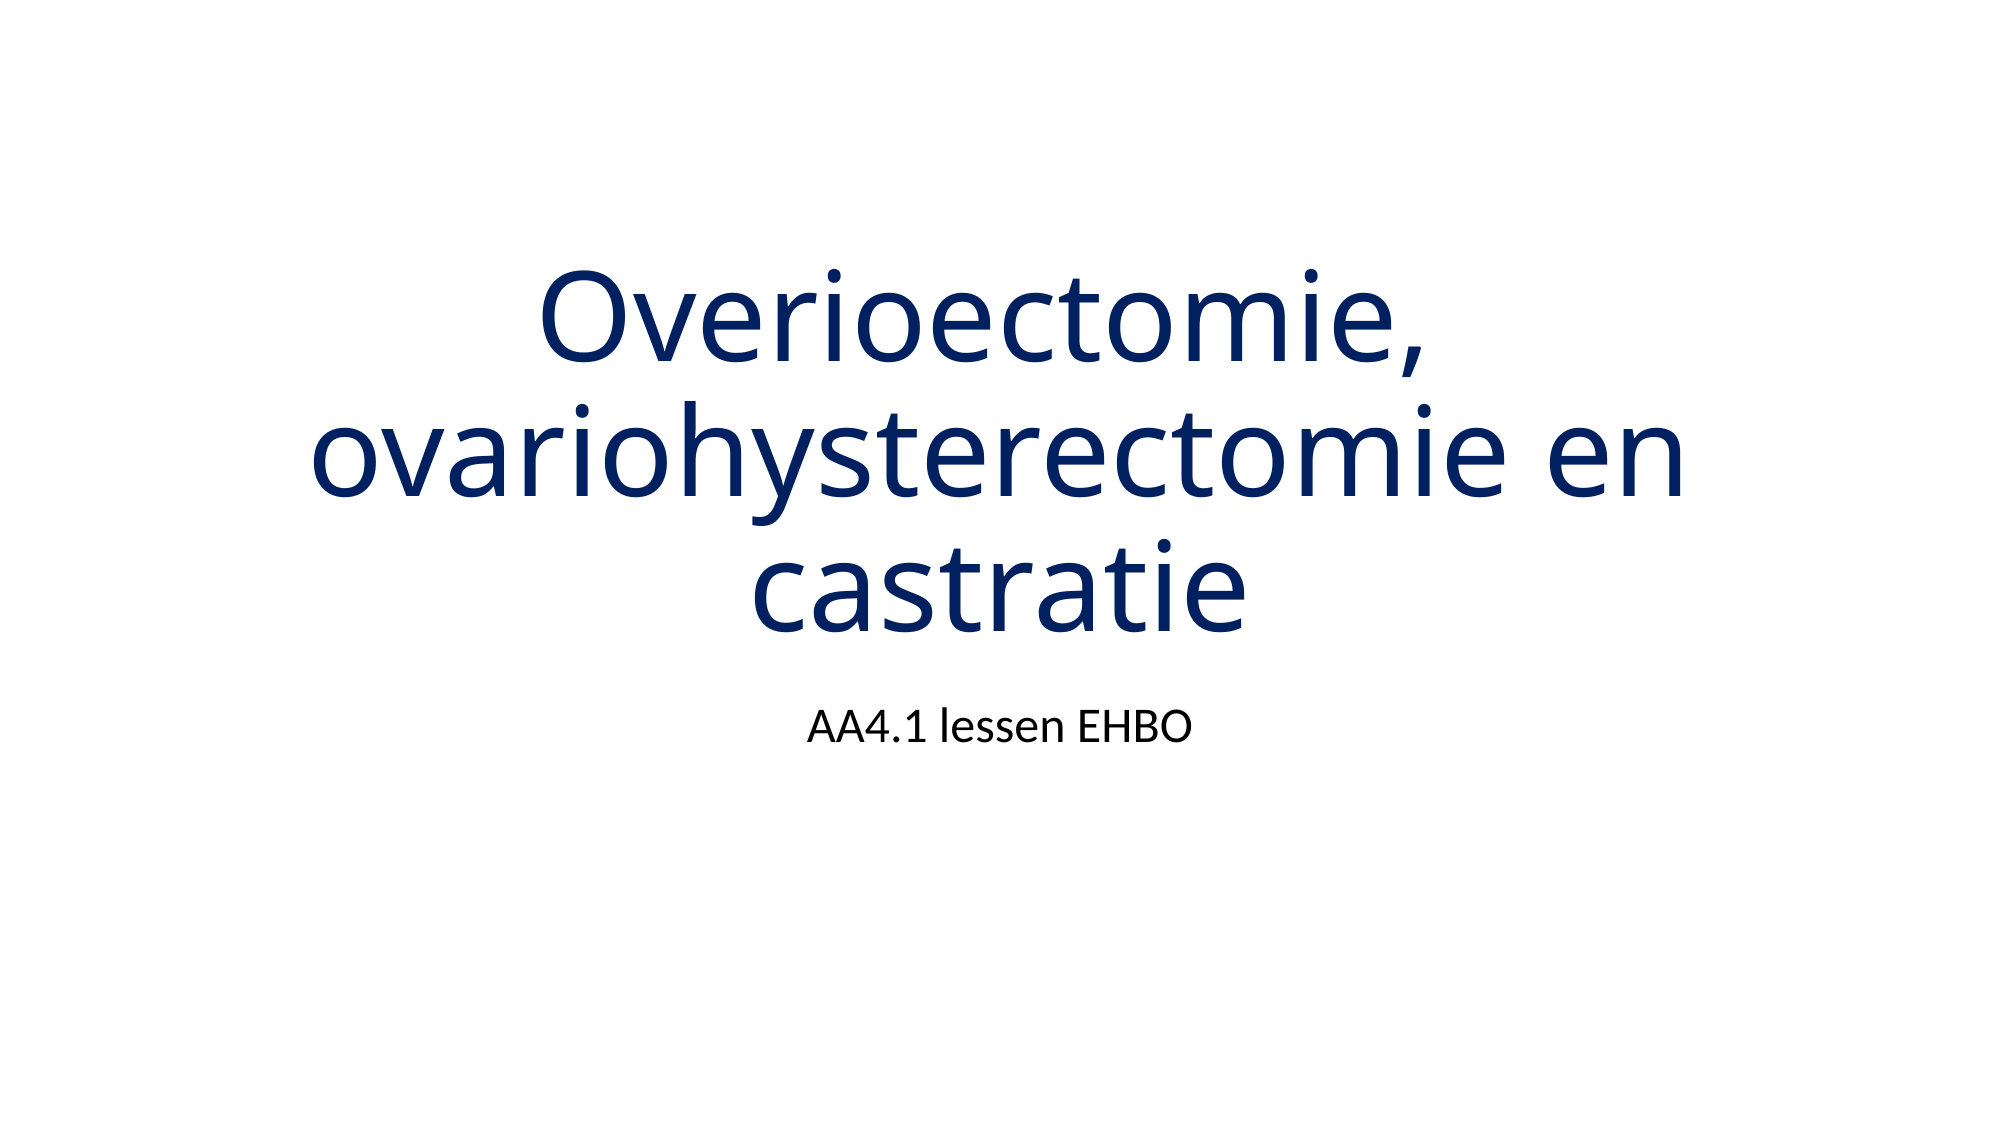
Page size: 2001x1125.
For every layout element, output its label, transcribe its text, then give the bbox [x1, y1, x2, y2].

subtitle AA4.1 lessen EHBO [249, 692, 1750, 863]
title Overioectomie, ovariohysterectomie en castratie [249, 184, 1750, 667]
